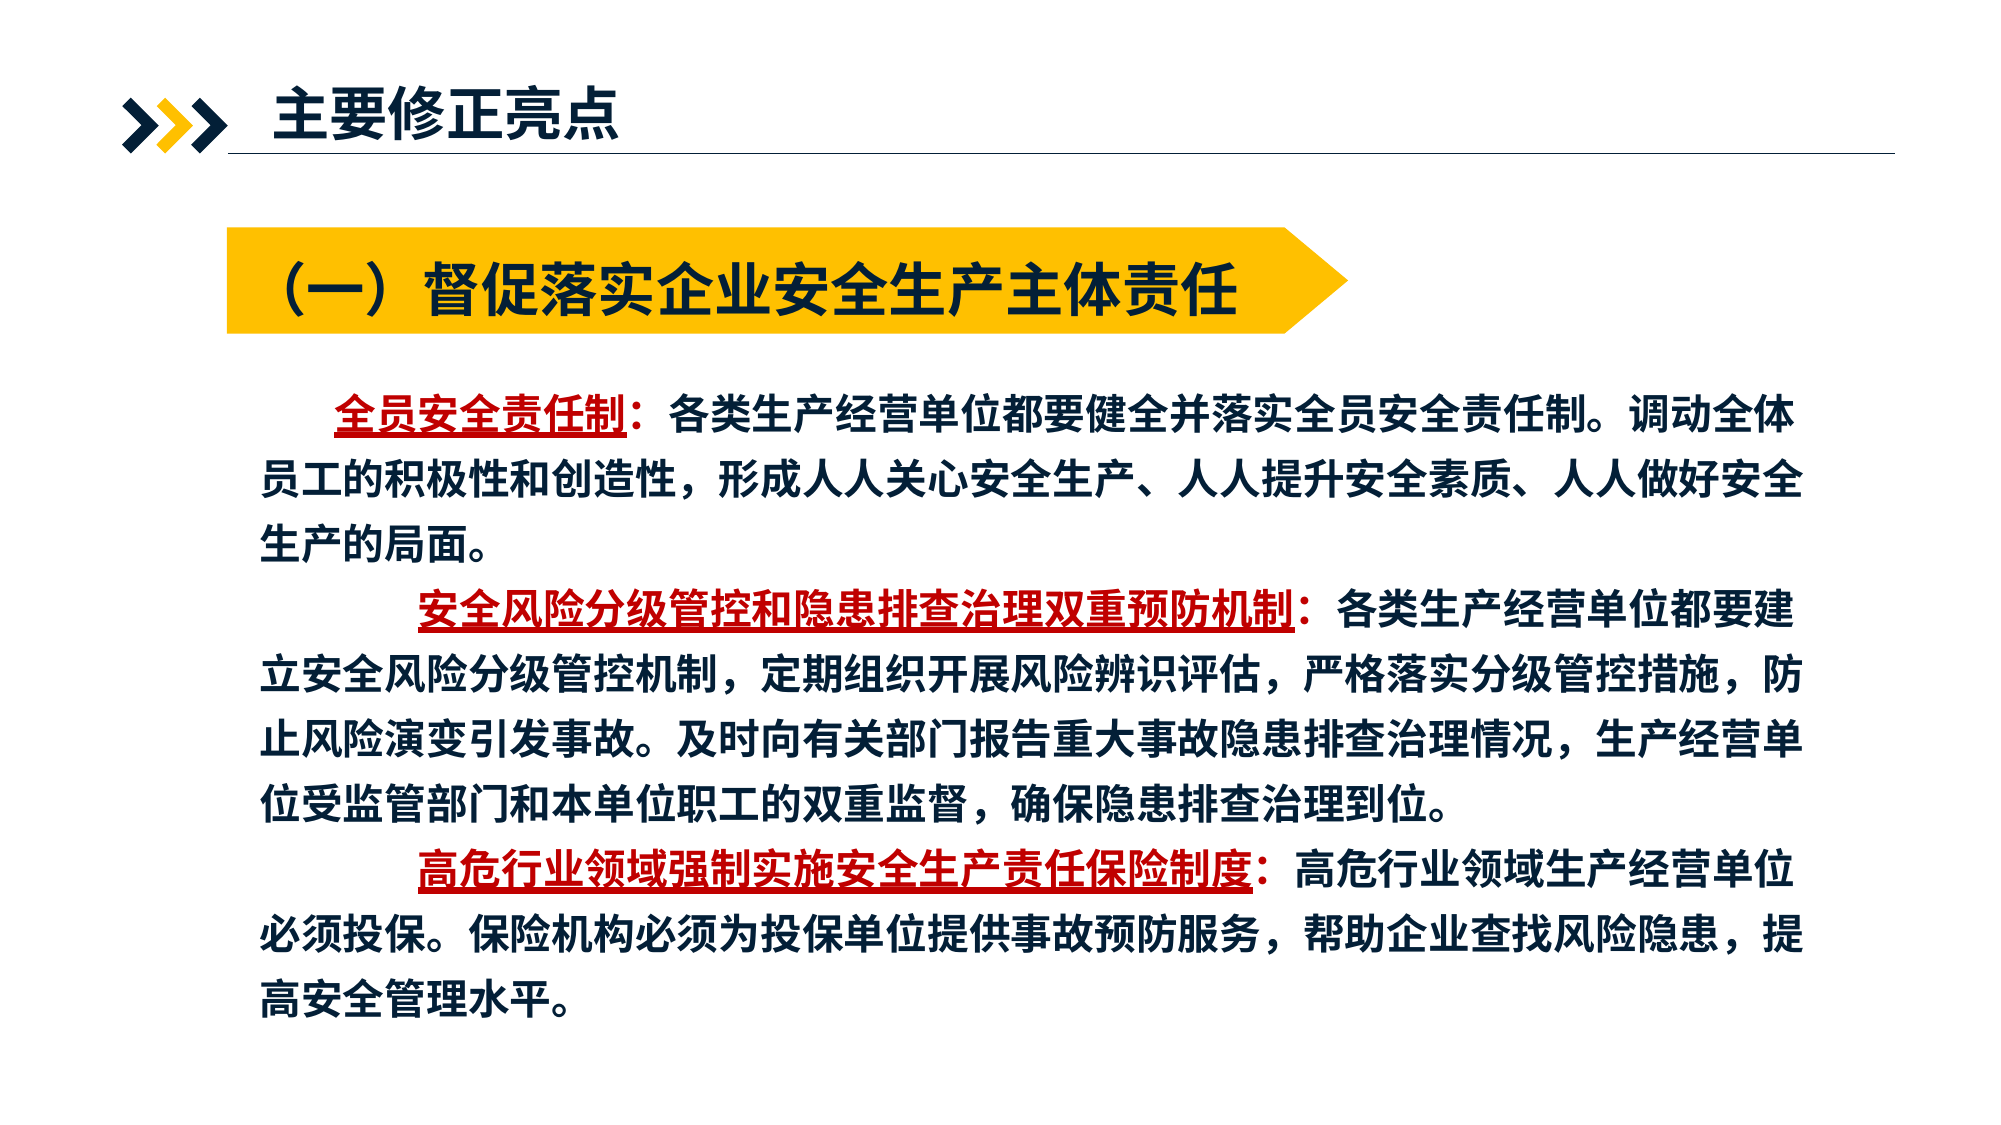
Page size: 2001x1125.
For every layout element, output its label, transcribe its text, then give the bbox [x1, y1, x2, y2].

text_box 主要修正亮点 [260, 71, 788, 97]
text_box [226, 227, 1836, 1028]
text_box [121, 97, 1895, 154]
